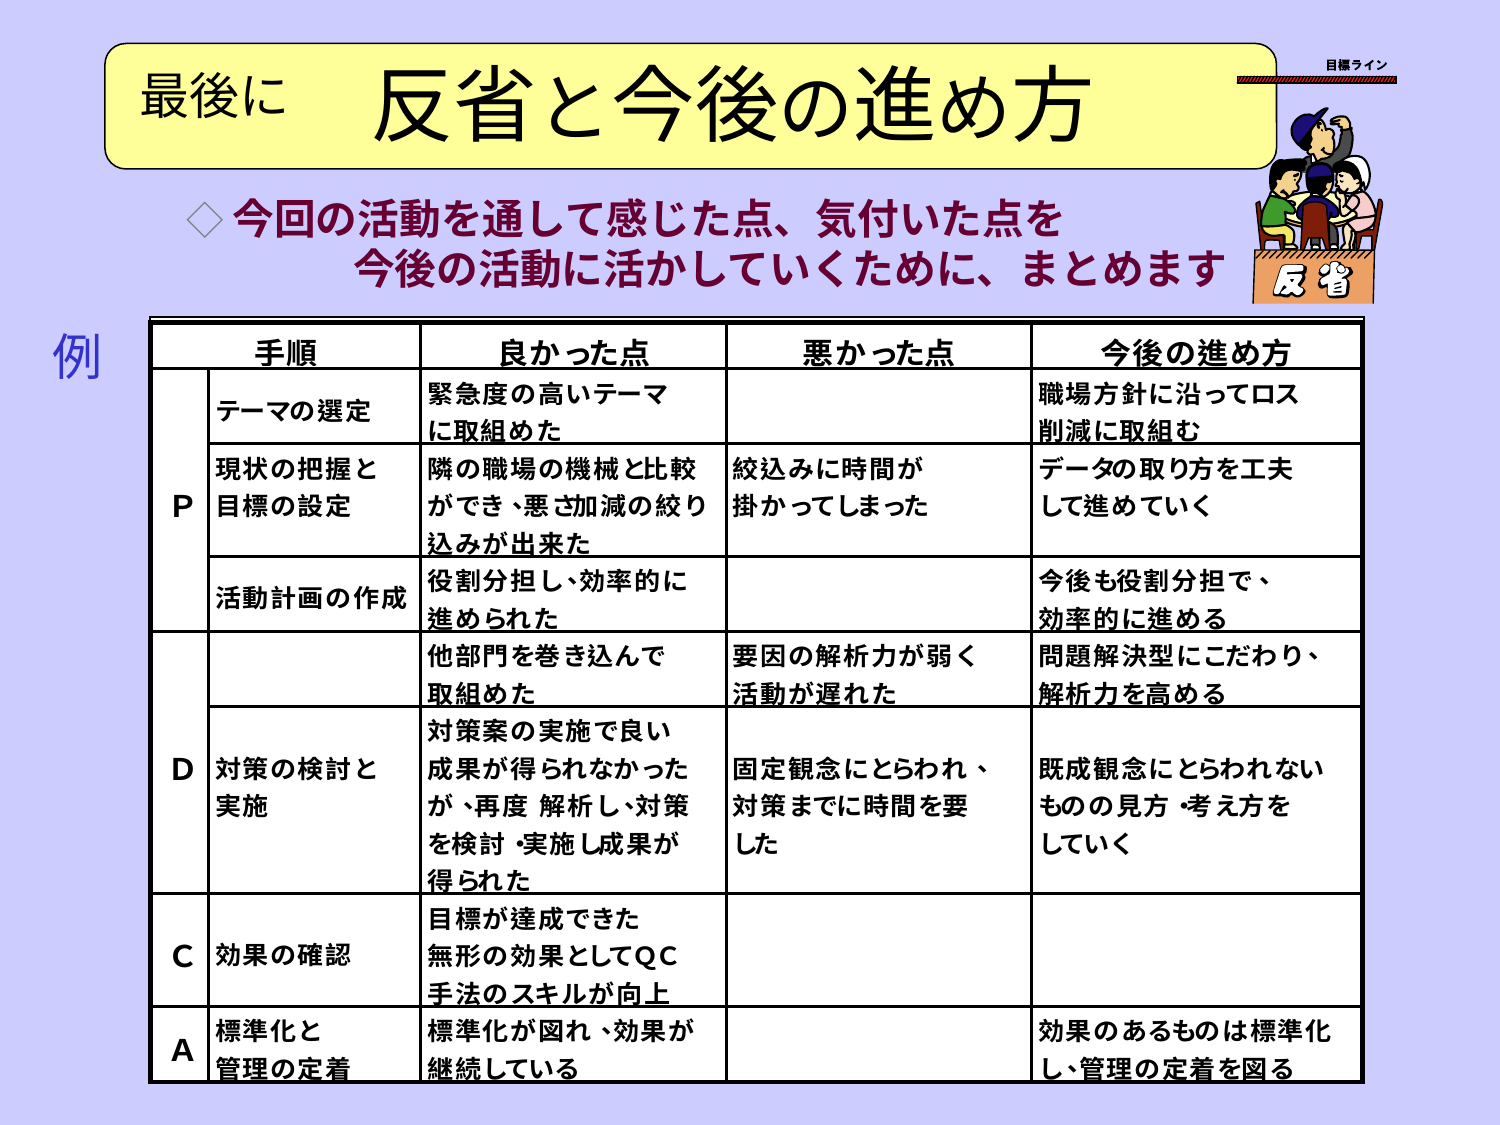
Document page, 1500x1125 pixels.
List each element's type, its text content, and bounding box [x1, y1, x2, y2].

title 反省と今後の進め方 [239, 28, 1226, 57]
text_box [1226, 43, 1275, 57]
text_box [37, 312, 1375, 1094]
text_box [104, 43, 239, 169]
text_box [171, 58, 1398, 305]
text_box 最後に [124, 57, 172, 133]
